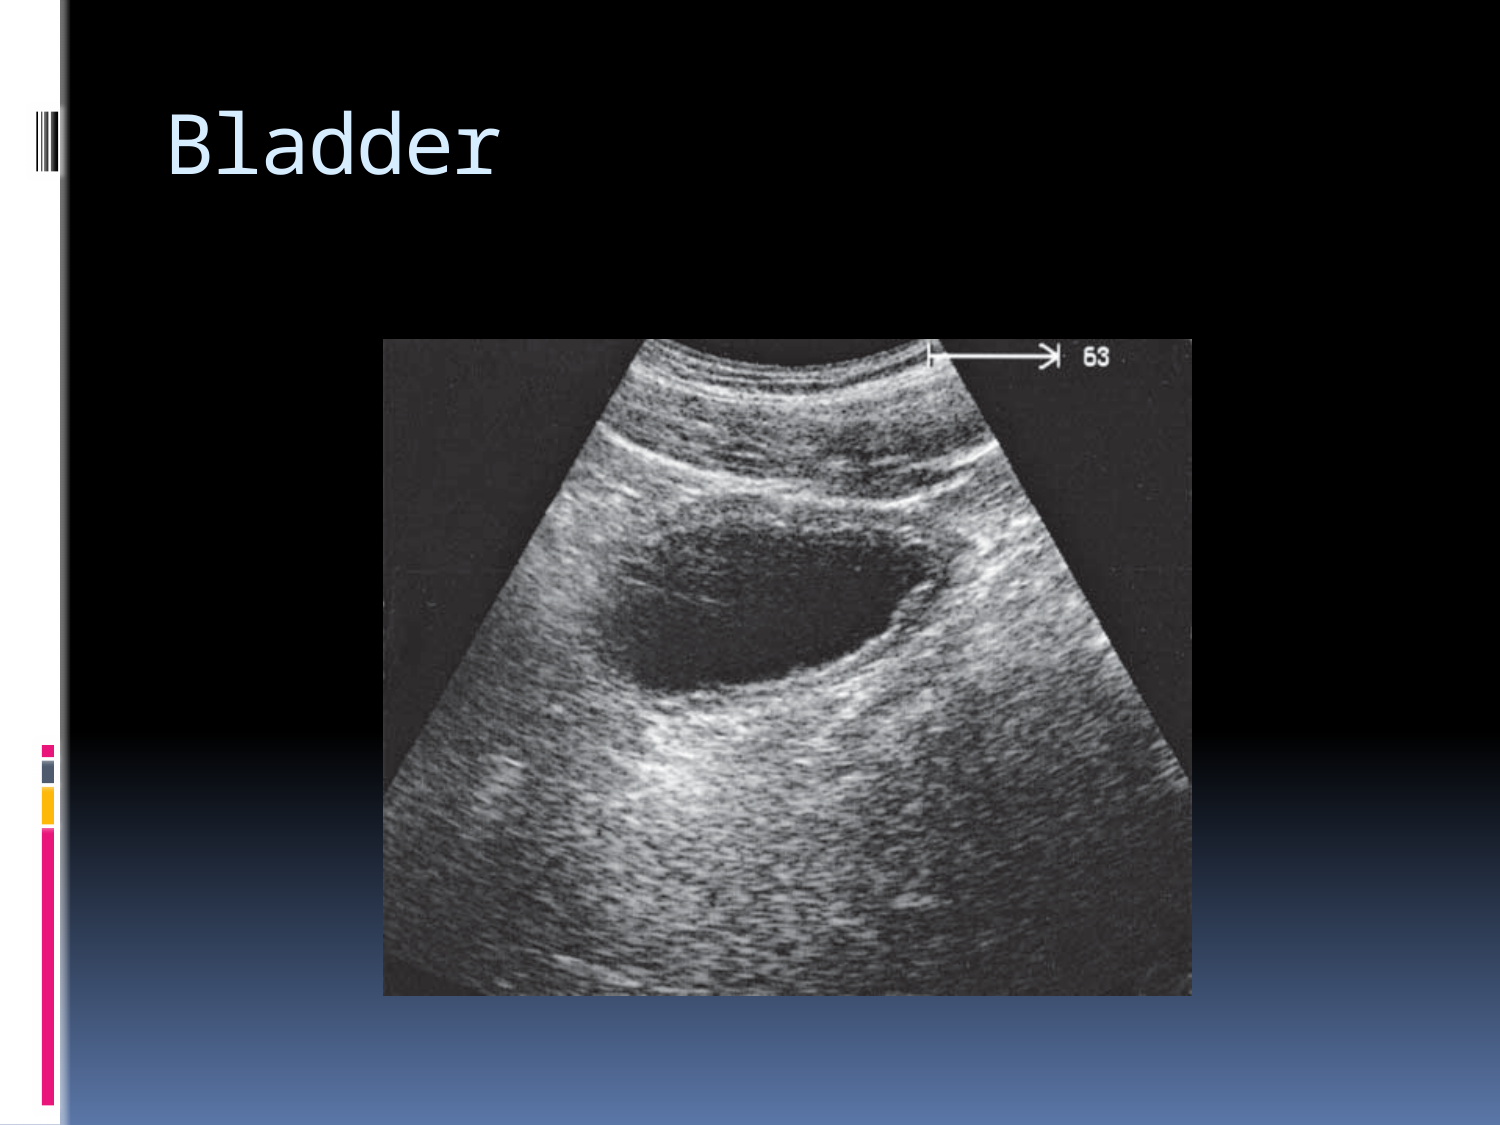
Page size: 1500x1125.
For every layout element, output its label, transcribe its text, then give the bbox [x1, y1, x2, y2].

title Bladder [150, 83, 1425, 234]
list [383, 339, 1192, 997]
